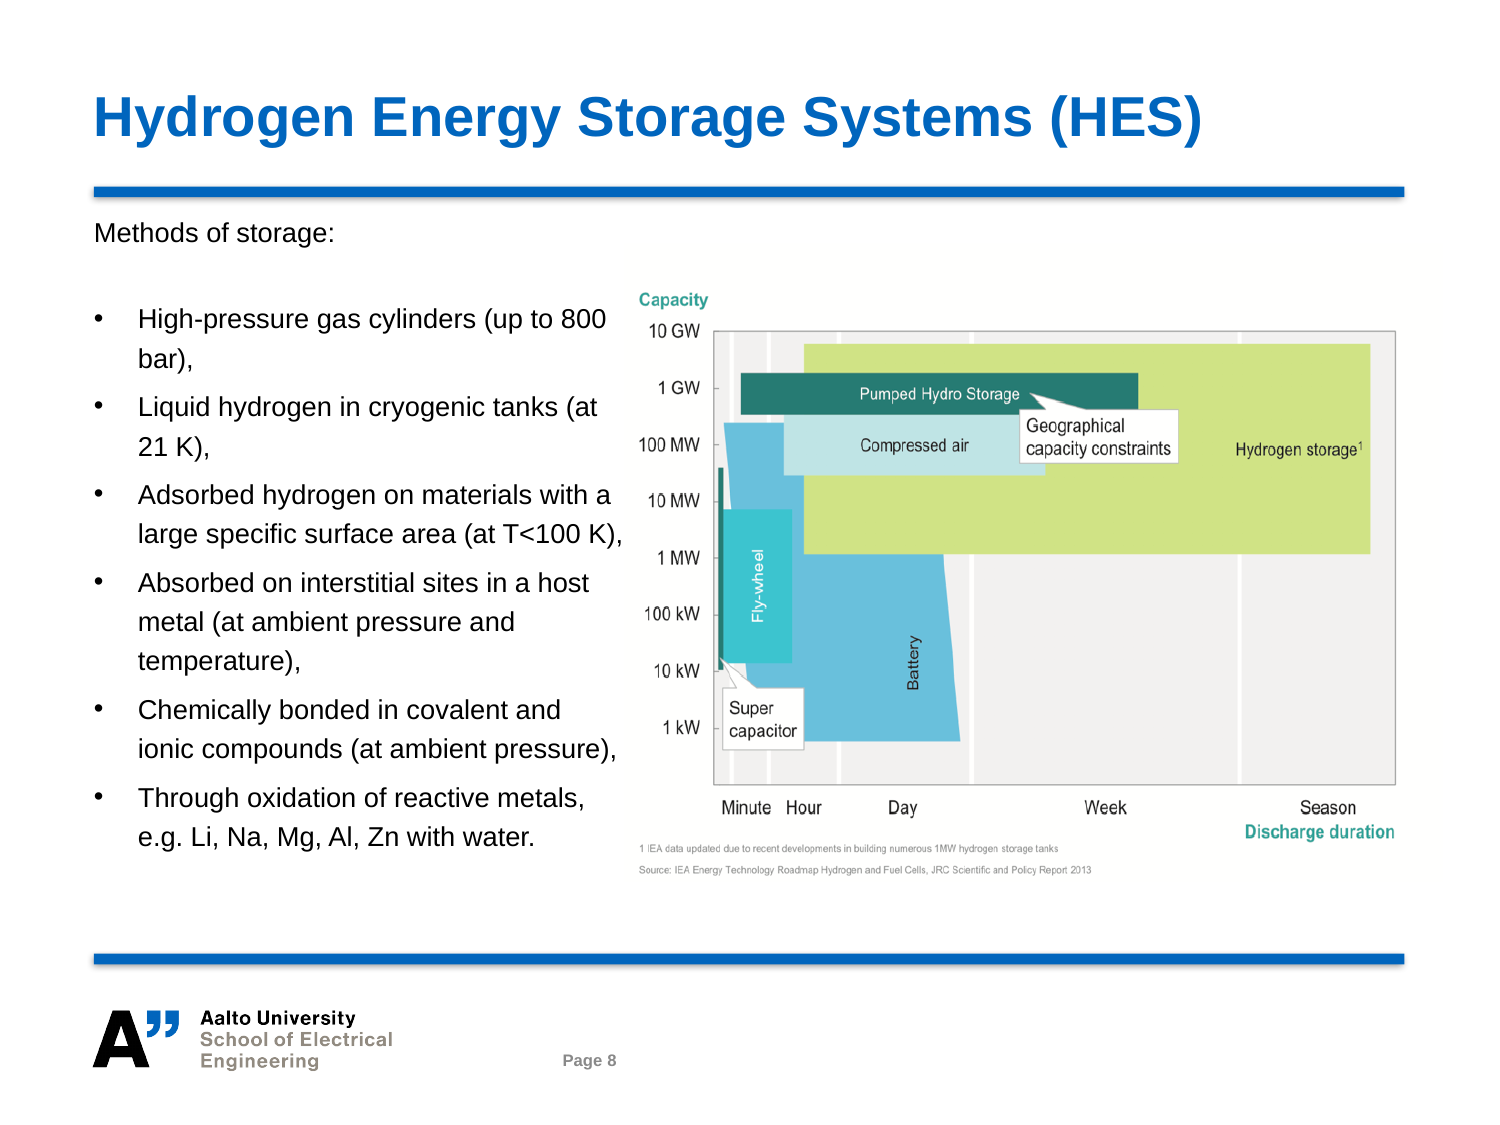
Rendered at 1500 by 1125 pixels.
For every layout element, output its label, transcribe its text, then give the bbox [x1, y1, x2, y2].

list Methods of storage: High-pressure gas cylinders (up to 800 bar), Liquid hydrogen in cryogenic tanks (at 21 K), Adsorbed hydrogen on materials with a large specific surface area (at T<100 K), Absorbed on interstitial sites in a host metal (at ambient pressure and temperature), Chemically bonded in covalent and ionic compounds (at ambient pressure), Through oxidation of reactive metals, e.g. Li, Na, Mg, Al, Zn with water. [93, 214, 625, 911]
picture [35, 953, 449, 1125]
picture [623, 243, 1443, 882]
title Hydrogen Energy Storage Systems (HES) [93, 80, 1369, 228]
slide_number Page 8 [562, 1050, 816, 1071]
